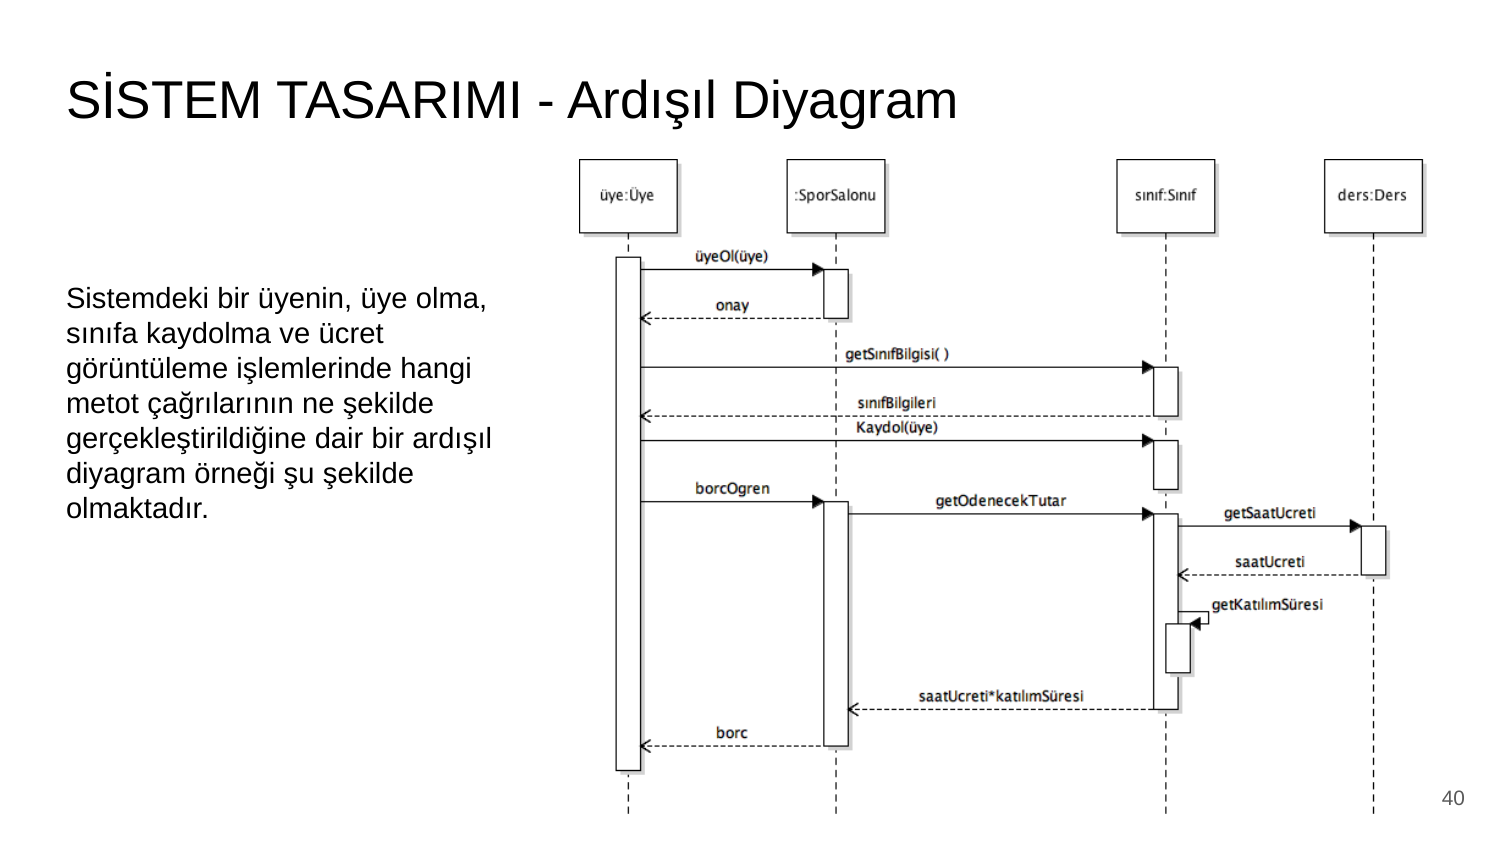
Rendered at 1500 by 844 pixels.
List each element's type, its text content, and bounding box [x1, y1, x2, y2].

slide_number 40 [1431, 764, 1480, 830]
list Sistemdeki bir üyenin, üye olma, sınıfa kaydolma ve ücret görüntüleme işlemlerinde hangi metot çağrılarının ne şekilde gerçekleştirildiğine dair bir ardışıl diyagram örneği şu şekilde olmaktadır. [51, 263, 565, 825]
title SİSTEM TASARIMI - Ardışıl Diyagram [51, 50, 1449, 145]
picture [579, 159, 1428, 825]
